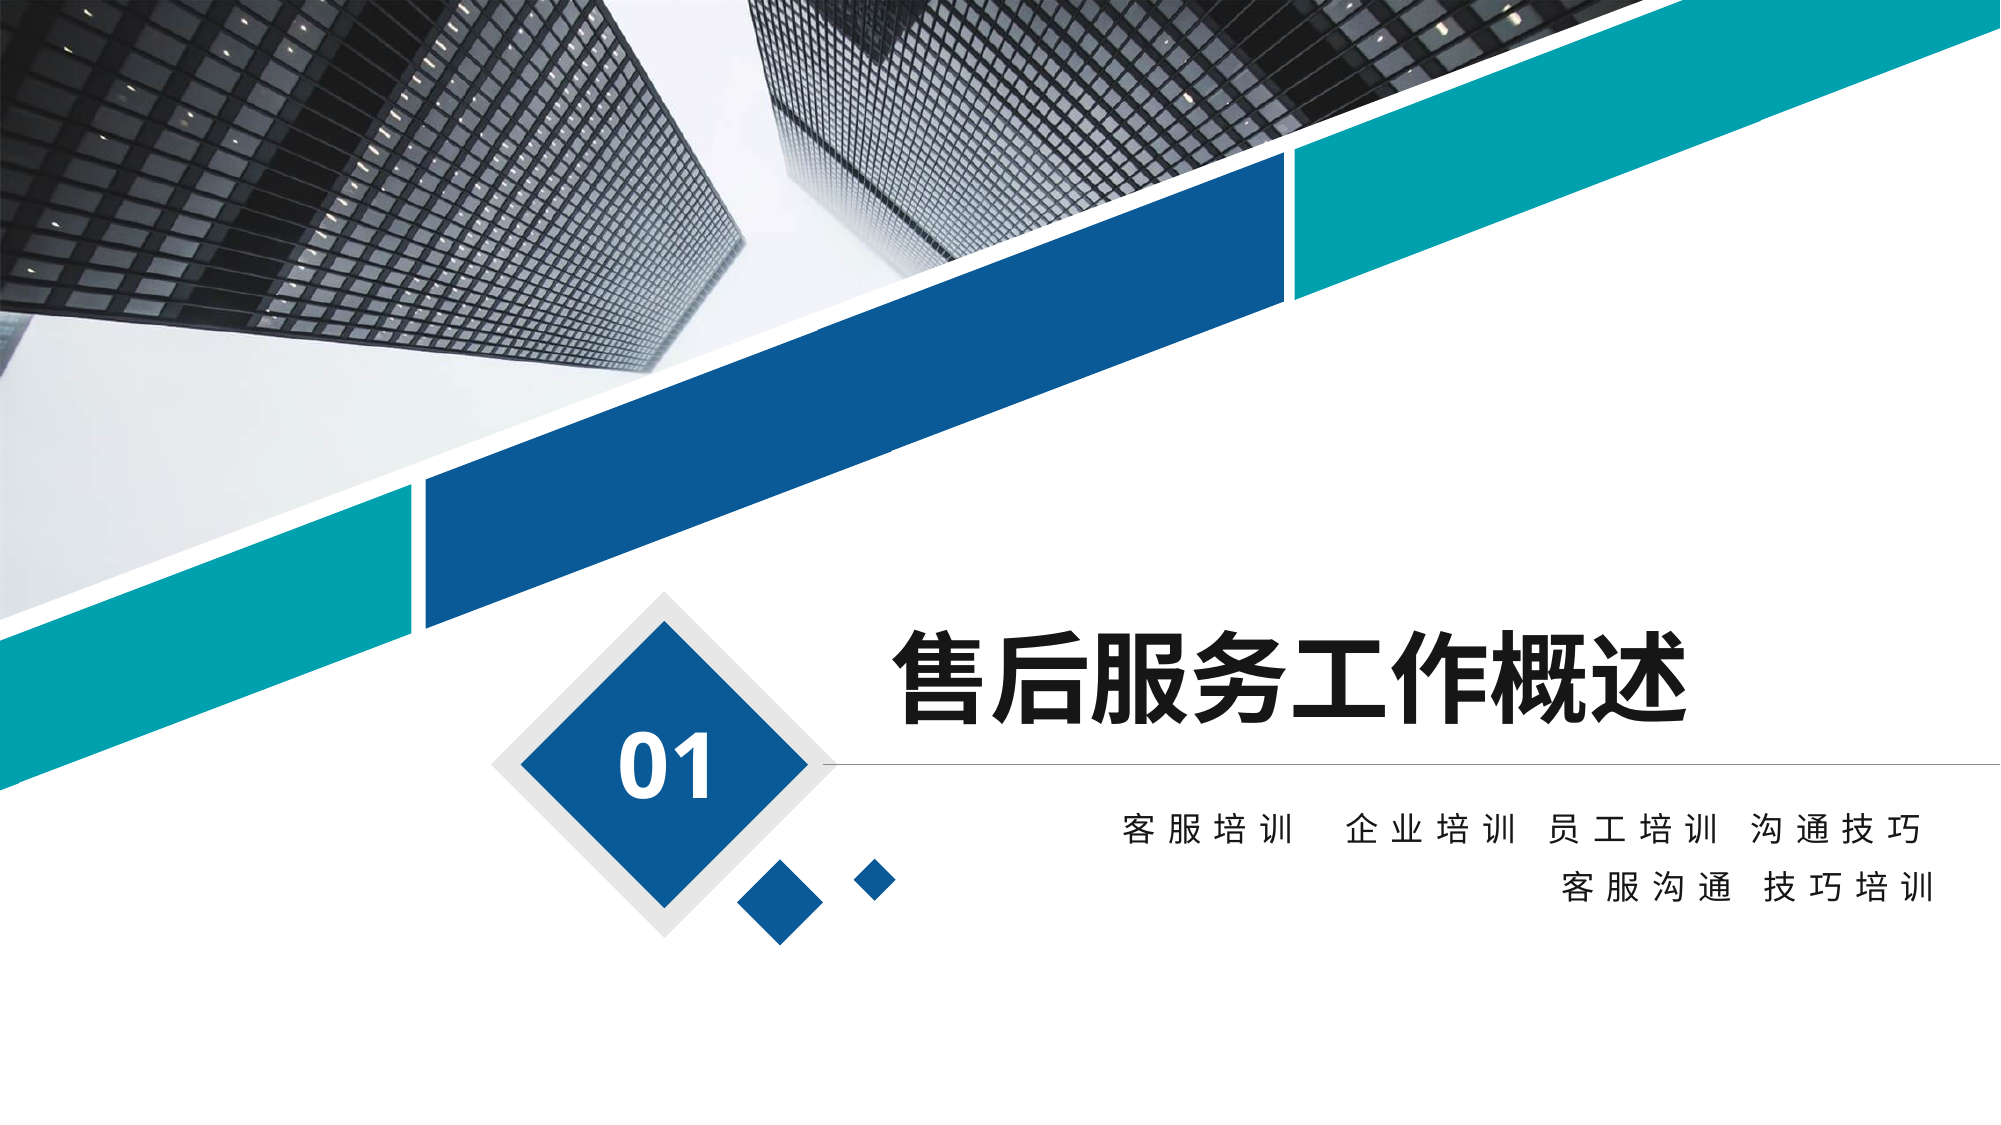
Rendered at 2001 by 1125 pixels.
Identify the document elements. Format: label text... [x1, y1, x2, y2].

text_box 售后服务工作概述 [875, 608, 1962, 744]
picture [0, 0, 1644, 620]
text_box 客服培训 企业培训 员工培训 沟通技巧 客服沟通 技巧培训 [1066, 783, 1950, 914]
text_box [852, 857, 898, 903]
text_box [508, 652, 831, 877]
text_box [1644, 0, 2000, 167]
text_box [0, 620, 413, 792]
text_box [424, 620, 452, 631]
text_box [735, 877, 825, 947]
